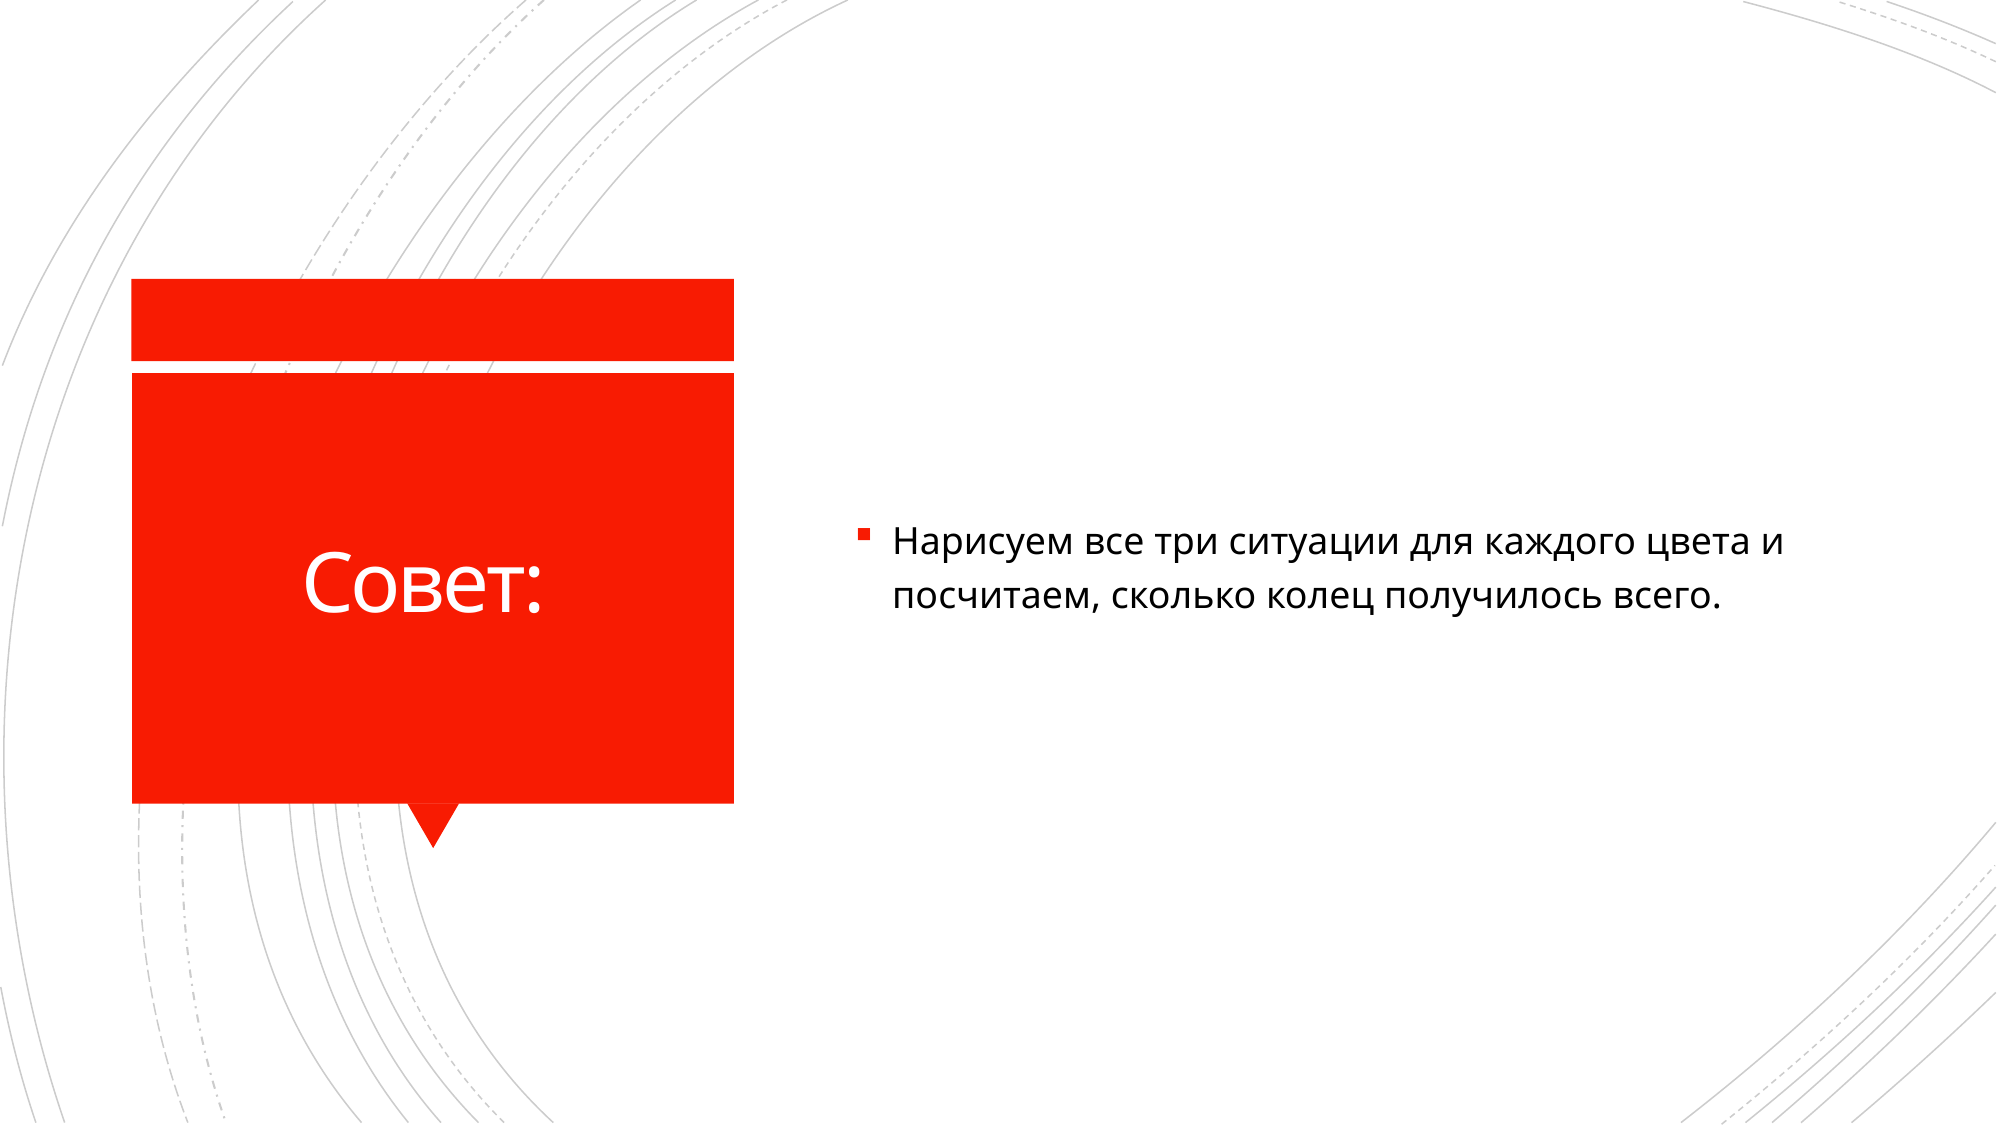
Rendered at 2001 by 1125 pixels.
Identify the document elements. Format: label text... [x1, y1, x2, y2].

title Совет: [145, 385, 720, 789]
list Нарисуем все три ситуации для каждого цвета и посчитаем, сколько колец получилось всего. [839, 131, 1871, 993]
